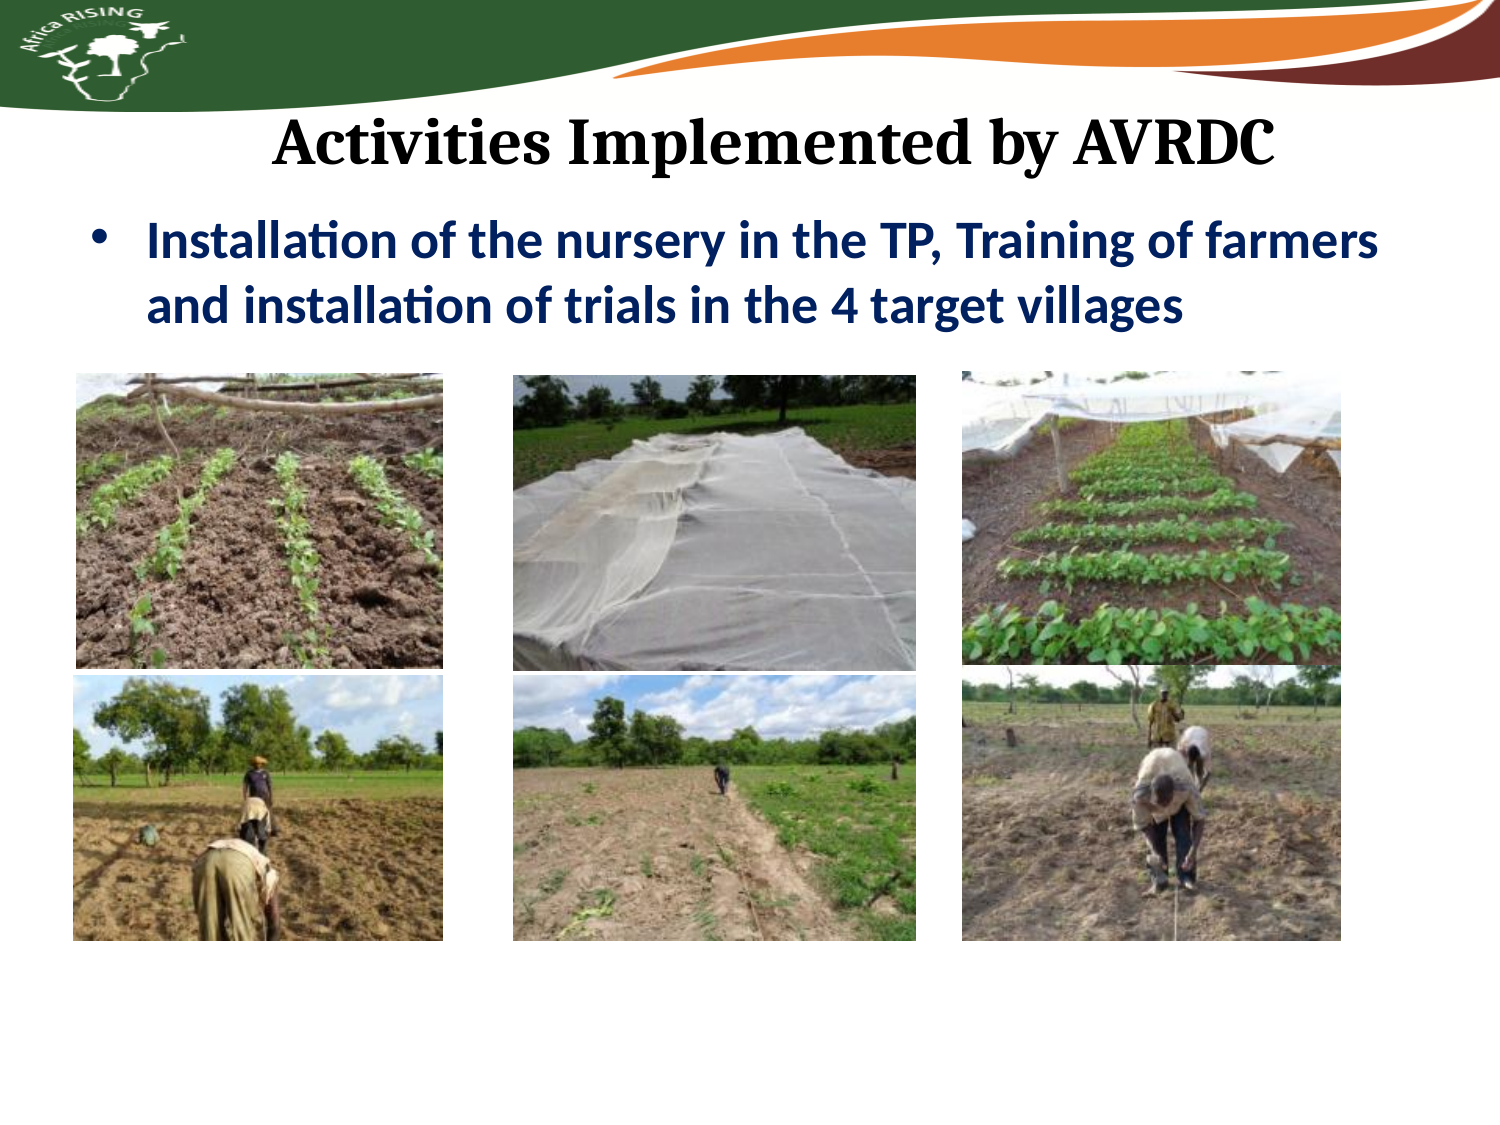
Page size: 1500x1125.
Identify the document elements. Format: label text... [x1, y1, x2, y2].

picture [76, 373, 444, 670]
picture [513, 675, 916, 941]
picture [0, 0, 1500, 114]
picture [962, 371, 1341, 941]
title Activities Implemented by AVRDC [100, 122, 1451, 186]
picture [73, 675, 444, 941]
list Installation of the nursery in the TP, Training of farmers and installation of trials in the 4 target villages [75, 196, 1425, 1005]
picture [513, 374, 916, 671]
